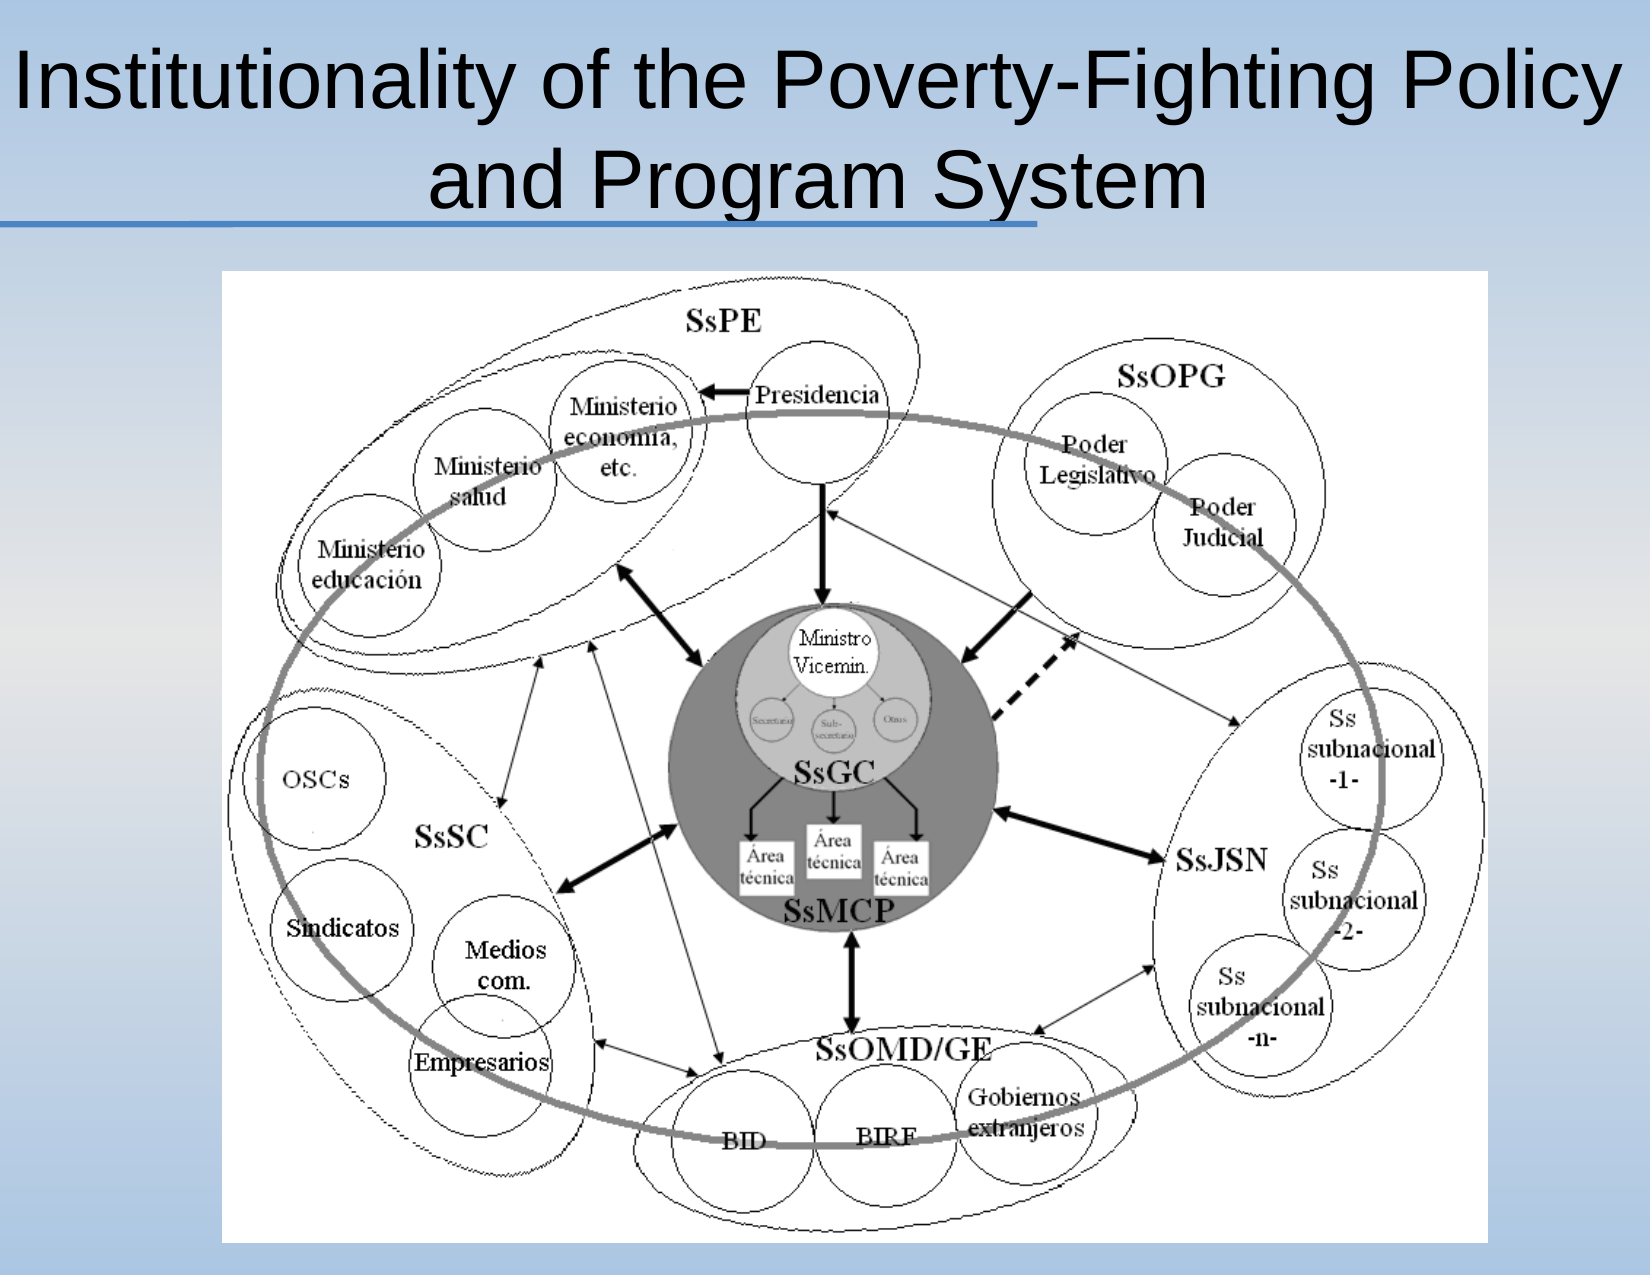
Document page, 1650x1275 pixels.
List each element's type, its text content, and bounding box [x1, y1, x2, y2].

list [49, 262, 1613, 1076]
title Institutionality of the Poverty-Fighting Policy and Program System [0, 49, 1650, 201]
picture [222, 271, 1488, 1243]
